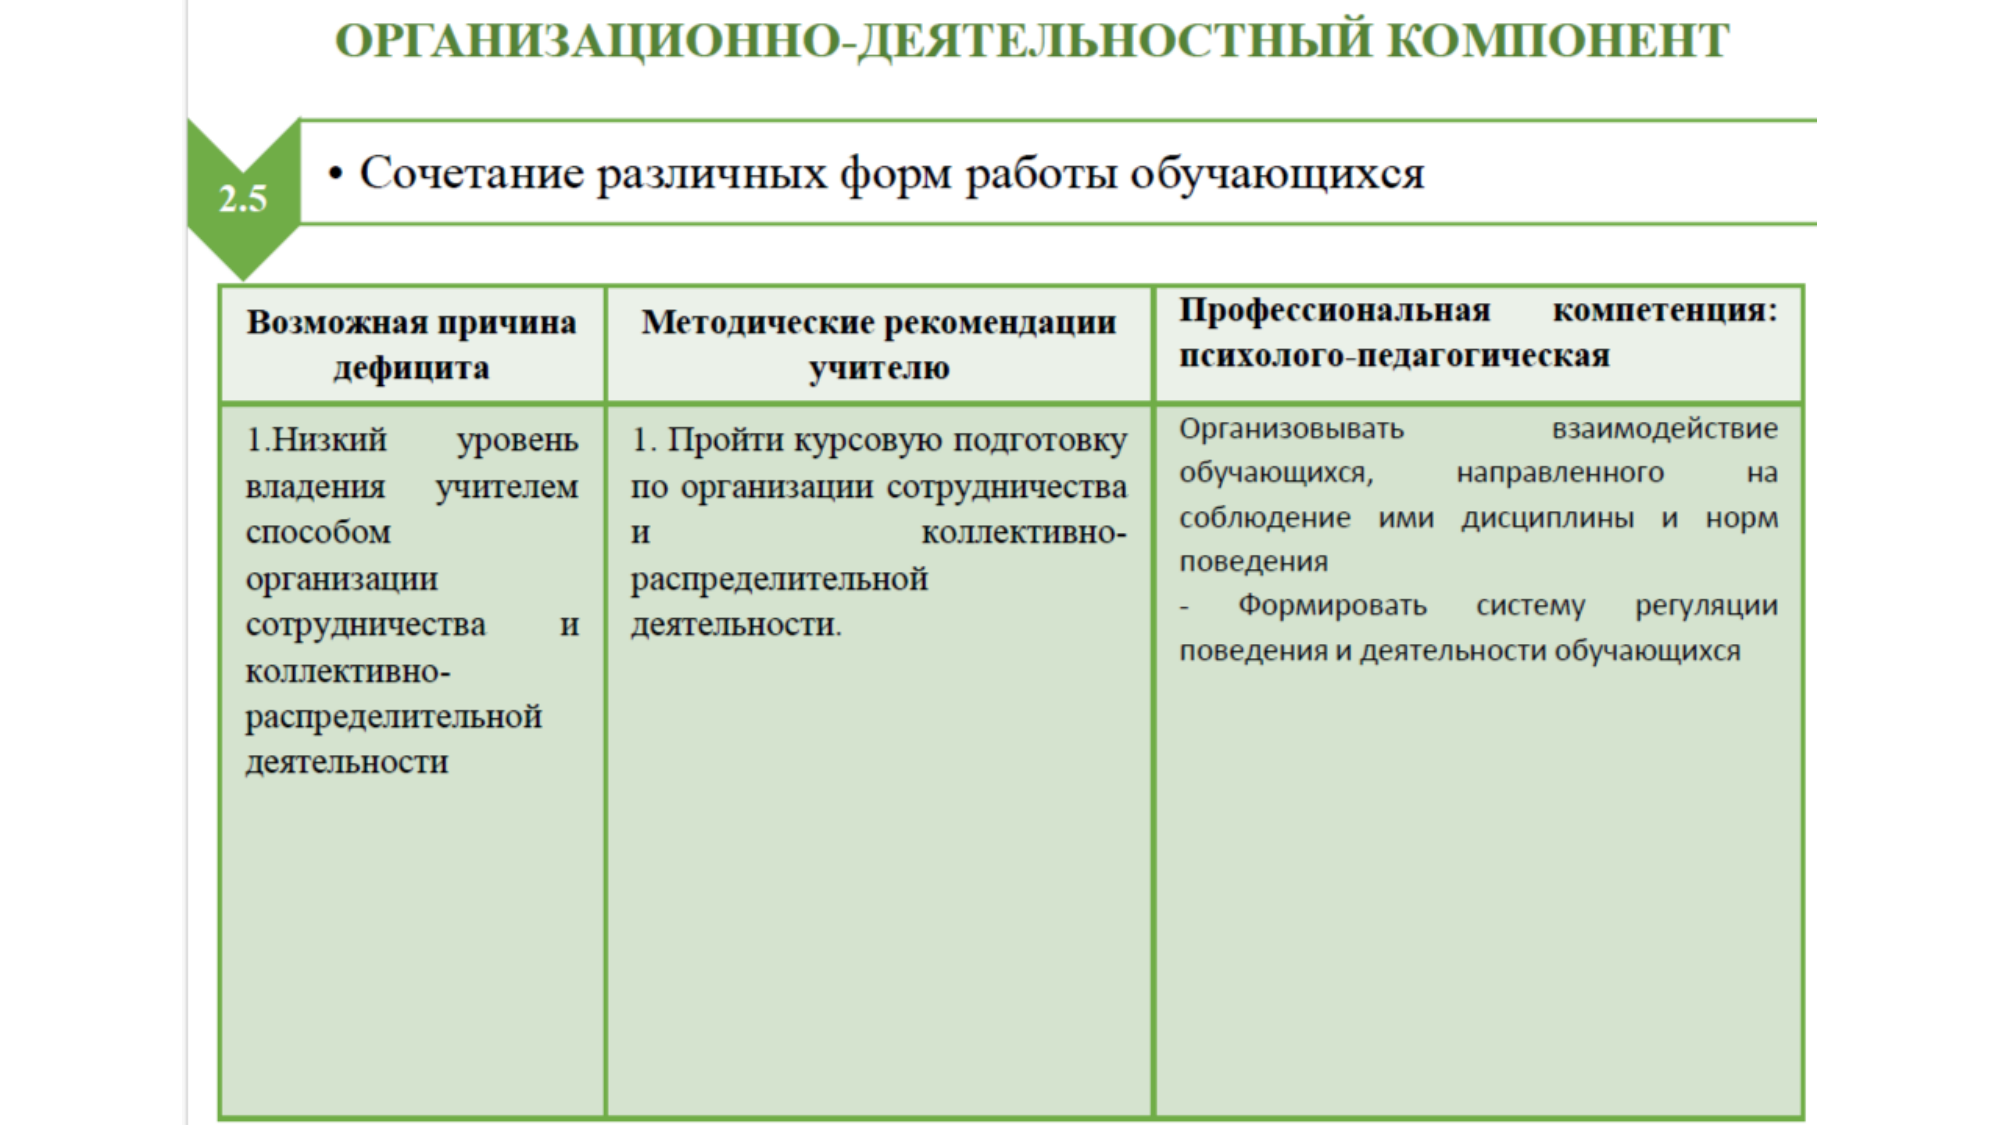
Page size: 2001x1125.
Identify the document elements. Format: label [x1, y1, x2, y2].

picture [182, 0, 1817, 1125]
